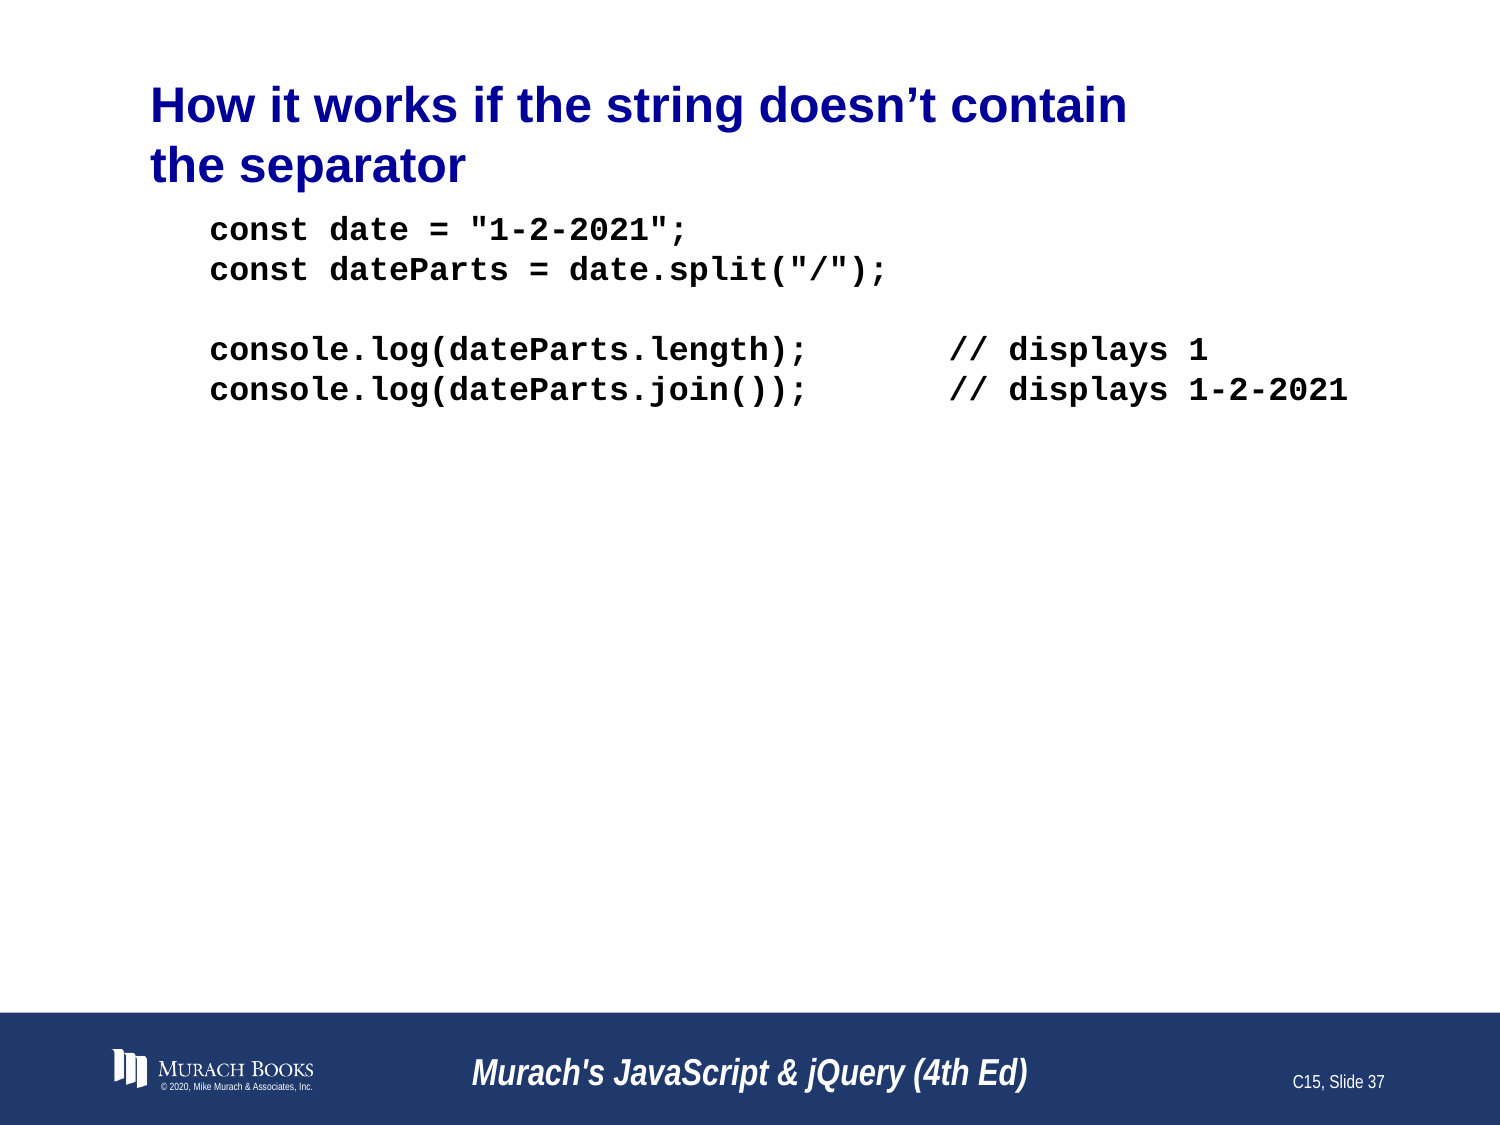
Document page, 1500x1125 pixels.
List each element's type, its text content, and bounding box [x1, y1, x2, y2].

footer © 2020, Mike Murach & Associates, Inc. [12, 1025, 463, 1100]
title How it works if the string doesn’t contain the separator [150, 72, 1350, 194]
slide_number C15, Slide 37 [1087, 1025, 1400, 1100]
list const date = "1-2-2021"; const dateParts = date.split("/"); console.log(dateParts.length); // displays 1 console.log(dateParts.join()); // displays 1-2-2021 [137, 200, 1375, 1000]
slide_number Murach's JavaScript & jQuery (4th Ed) [463, 1025, 1050, 1100]
